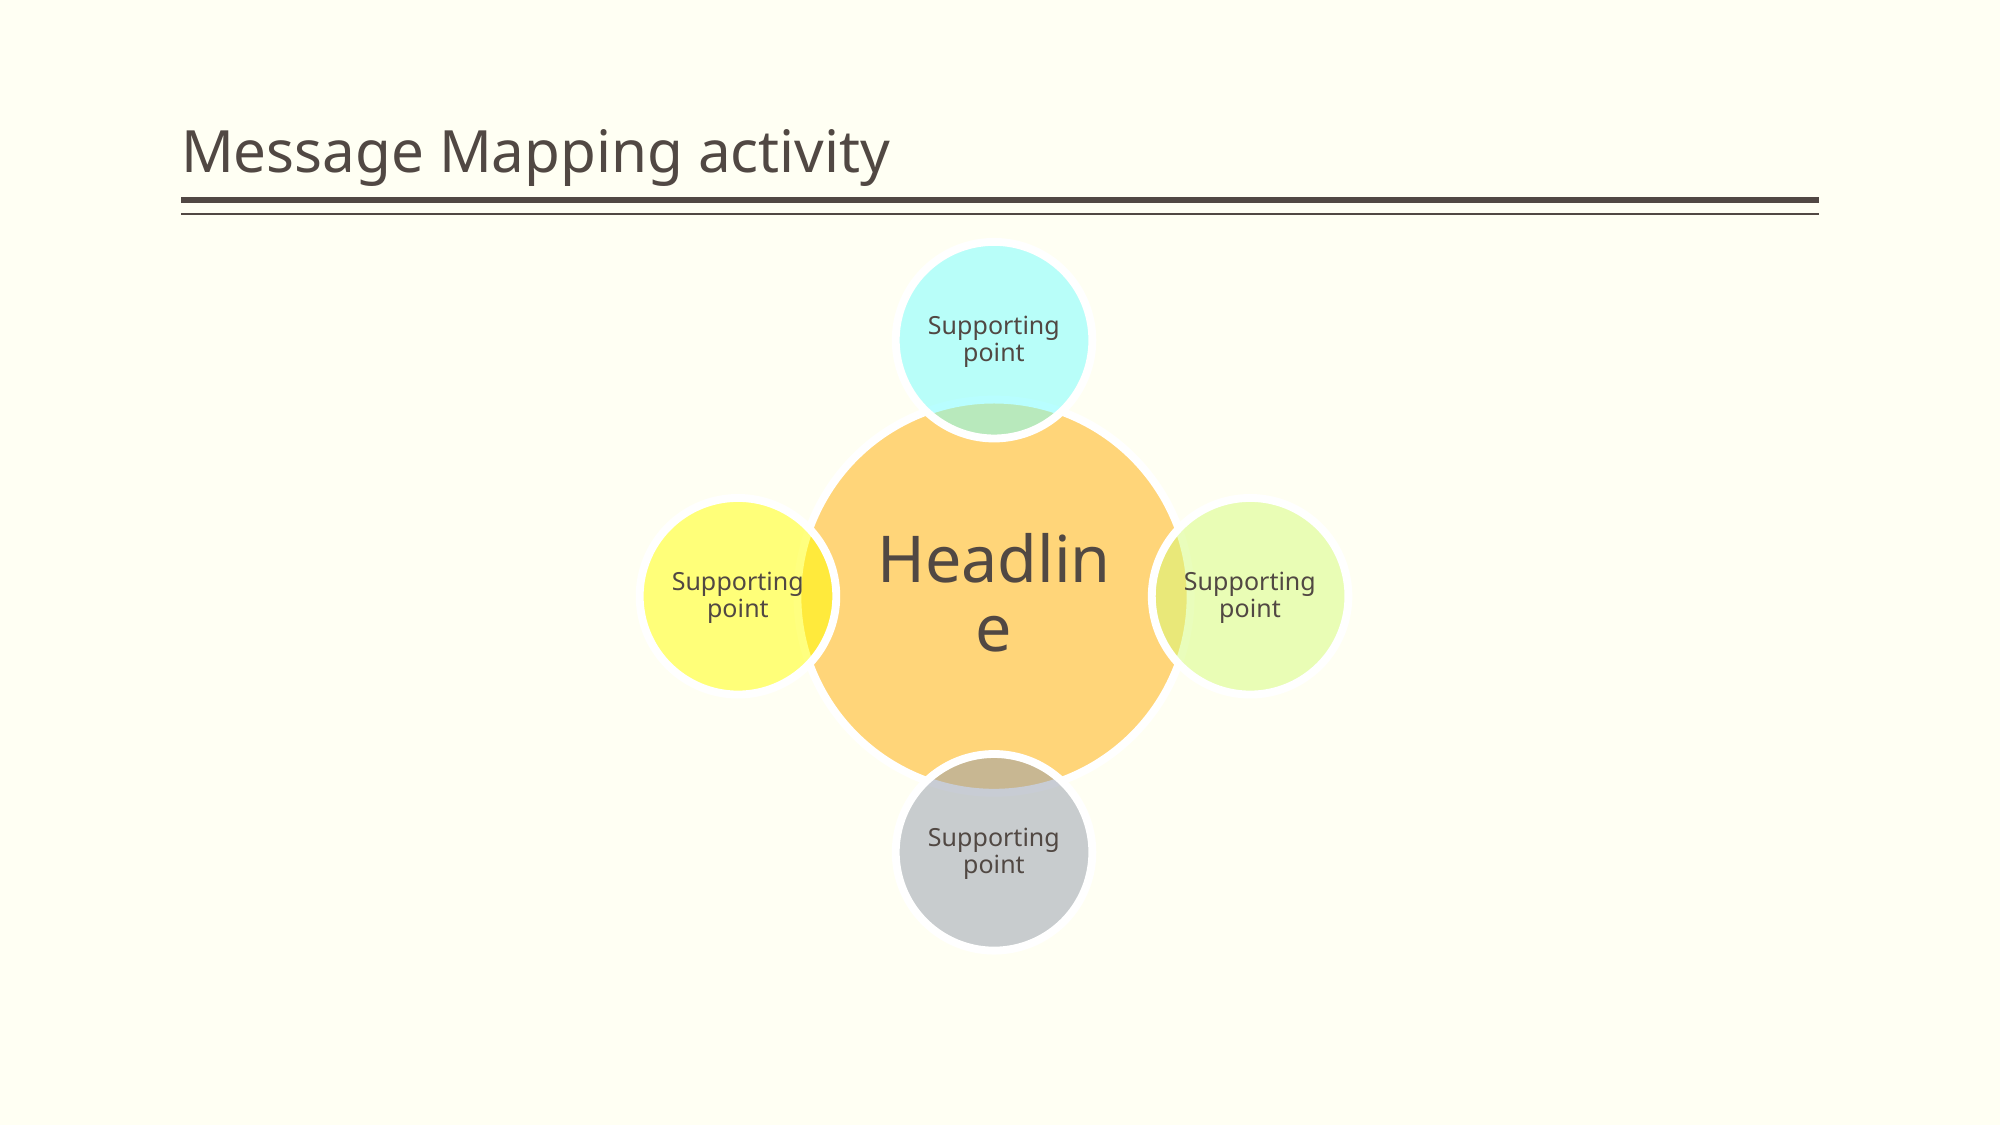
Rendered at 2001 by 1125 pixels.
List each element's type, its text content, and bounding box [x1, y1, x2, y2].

title Message Mapping activity [181, 12, 1819, 193]
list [232, 241, 1756, 951]
